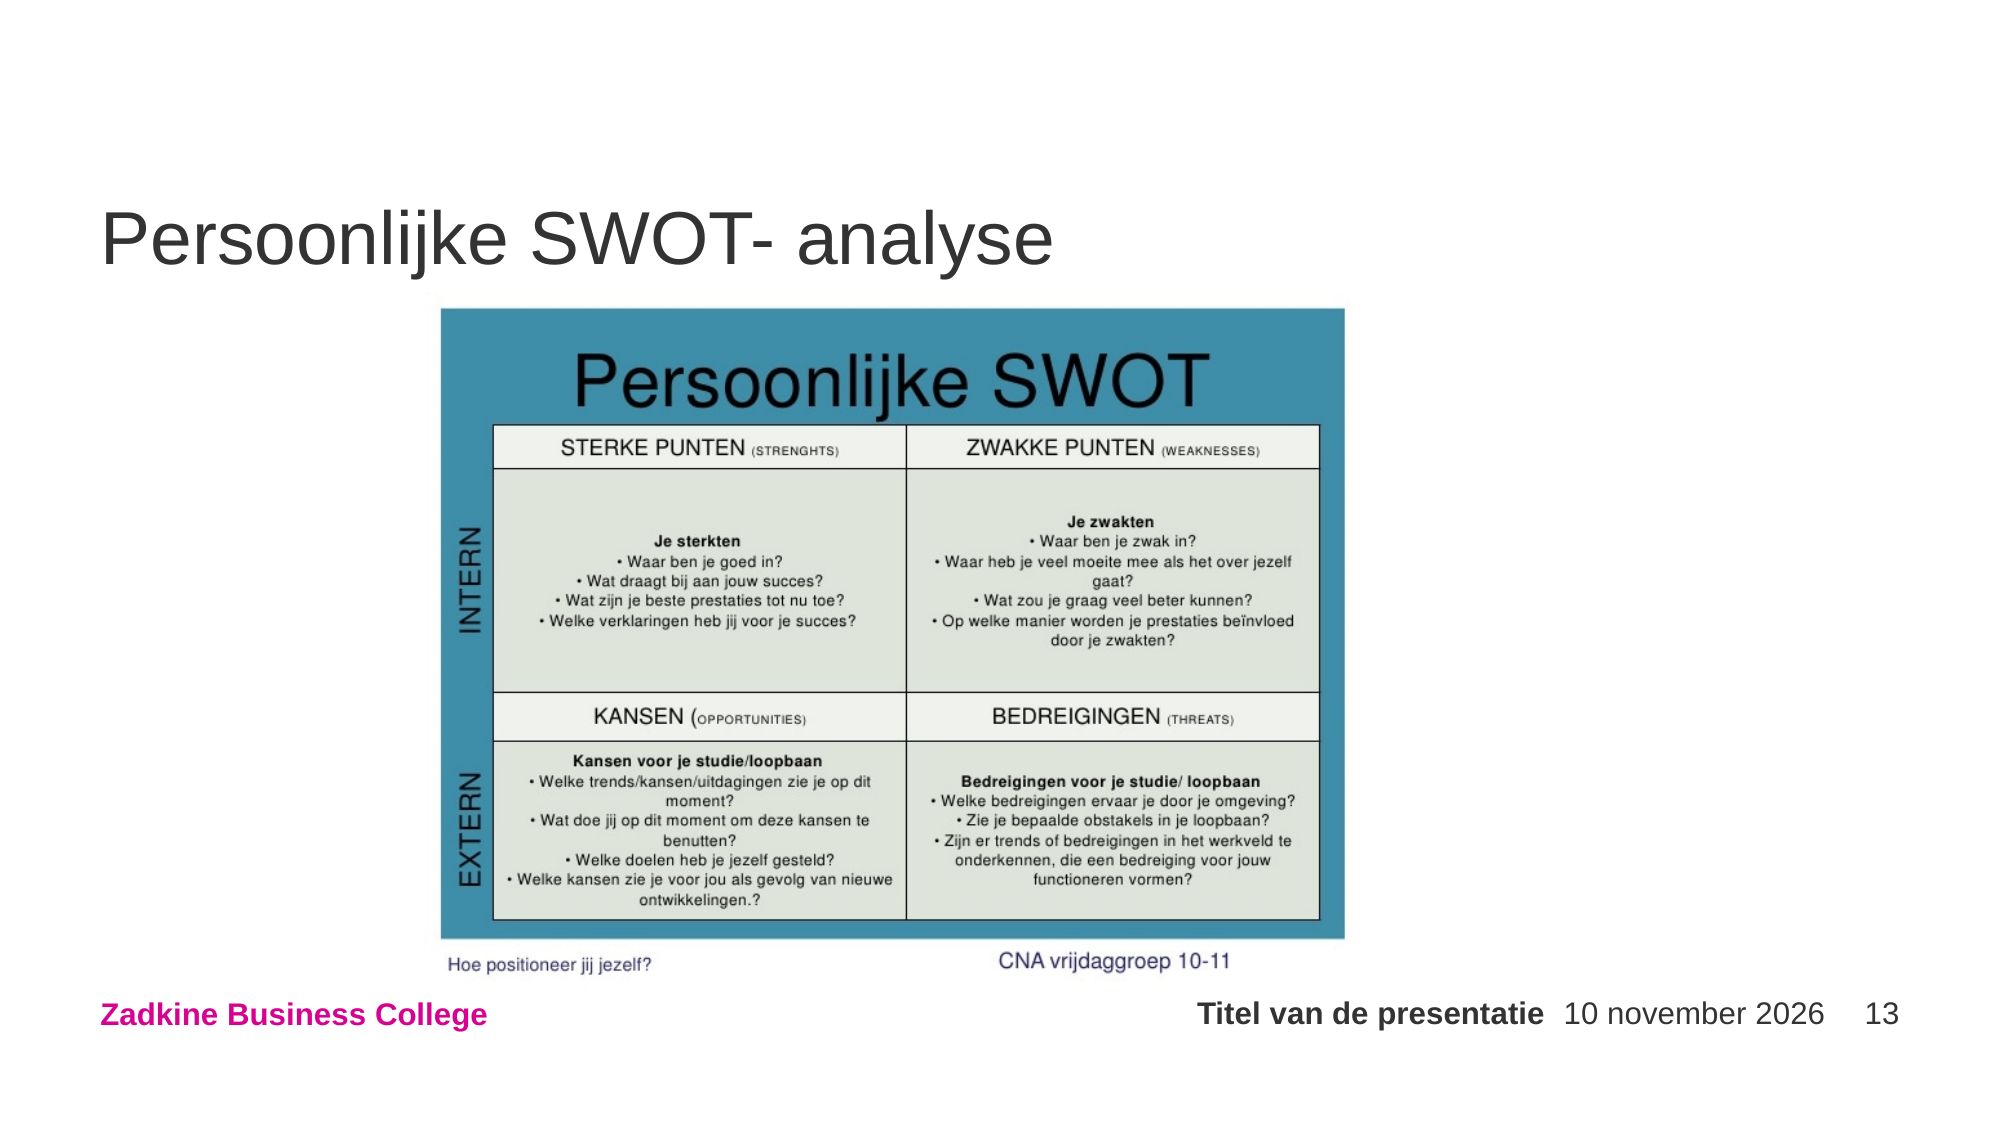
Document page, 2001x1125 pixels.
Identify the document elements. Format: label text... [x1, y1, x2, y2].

list Persoonlijke SWOT- analyse [100, 189, 1900, 280]
footer Titel van de presentatie [870, 993, 1546, 1033]
slide_number 13 [1825, 993, 1900, 1033]
picture [423, 292, 1363, 994]
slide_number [1546, 993, 1825, 1033]
